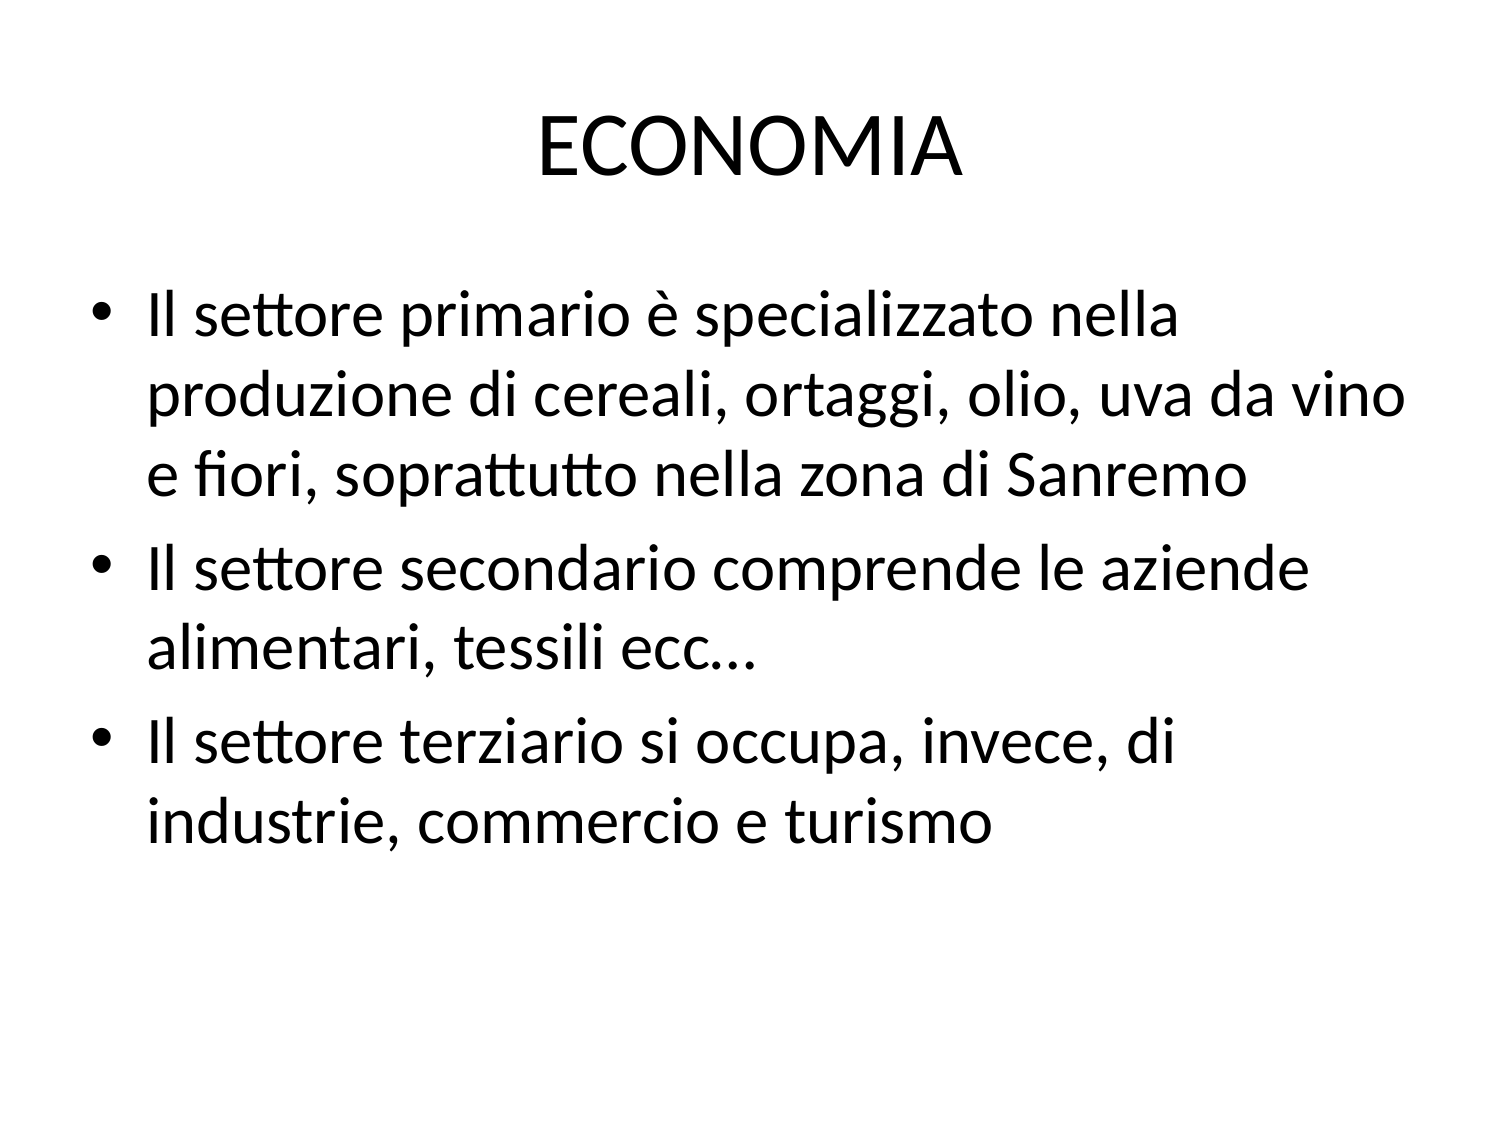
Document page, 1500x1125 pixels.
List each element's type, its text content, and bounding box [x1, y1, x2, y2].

title ECONOMIA [75, 45, 1425, 233]
list Il settore primario è specializzato nella produzione di cereali, ortaggi, olio, uva da vino e fiori, soprattutto nella zona di Sanremo Il settore secondario comprende le aziende alimentari, tessili ecc… Il settore terziario si occupa, invece, di industrie, commercio e turismo [75, 262, 1425, 1005]
